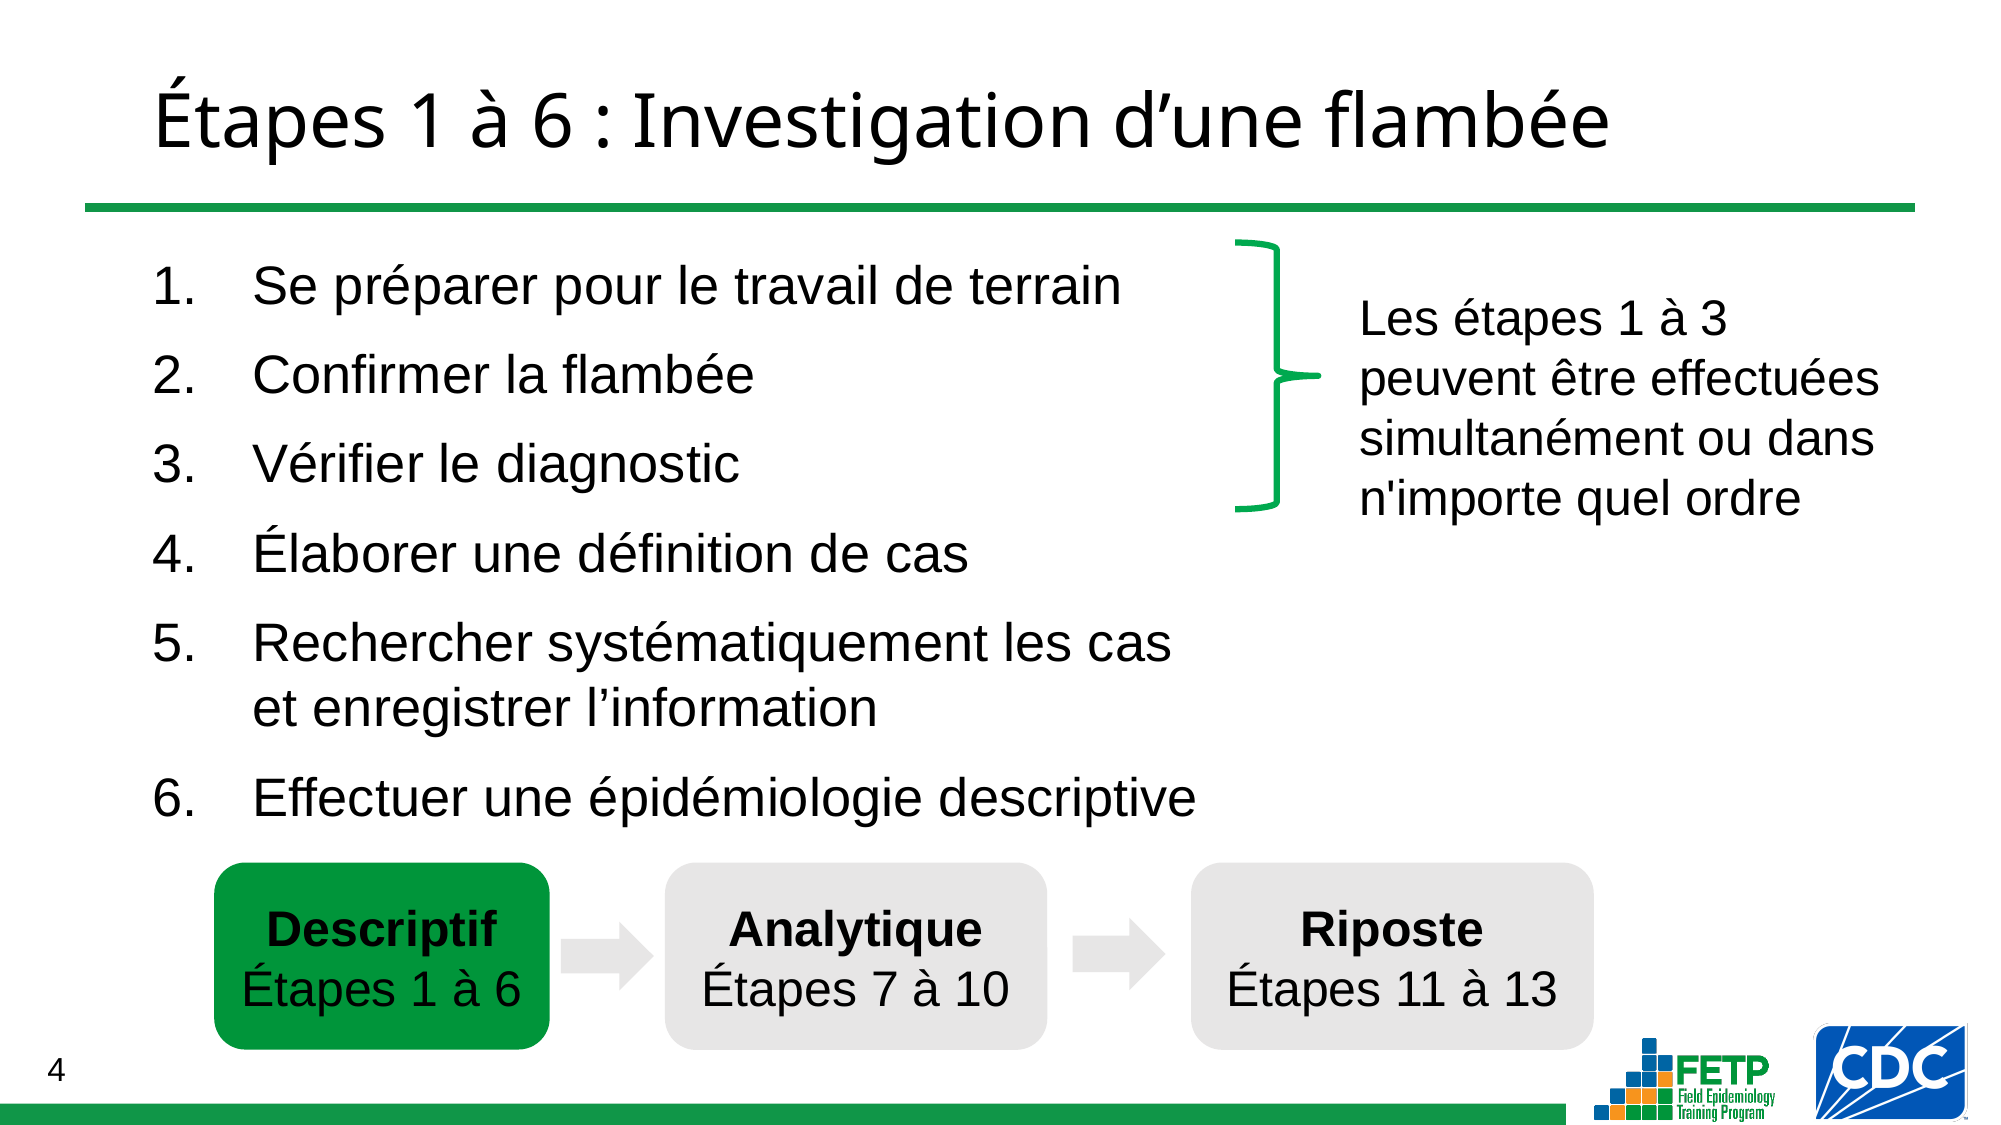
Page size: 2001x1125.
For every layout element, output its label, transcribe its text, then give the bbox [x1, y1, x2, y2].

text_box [213, 862, 1594, 1051]
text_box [1234, 242, 1905, 536]
picture [1813, 1023, 1968, 1122]
list Se préparer pour le travail de terrain Confirmer la flambée Vérifier le diagnostic Élaborer une définition de cas Rechercher systématiquement les cas et enregistrer l’information Effectuer une épidémiologie descriptive [137, 242, 1863, 1004]
picture [1594, 1038, 1775, 1122]
title Étapes 1 à 6 : Investigation d’une flambée [137, 75, 1933, 207]
